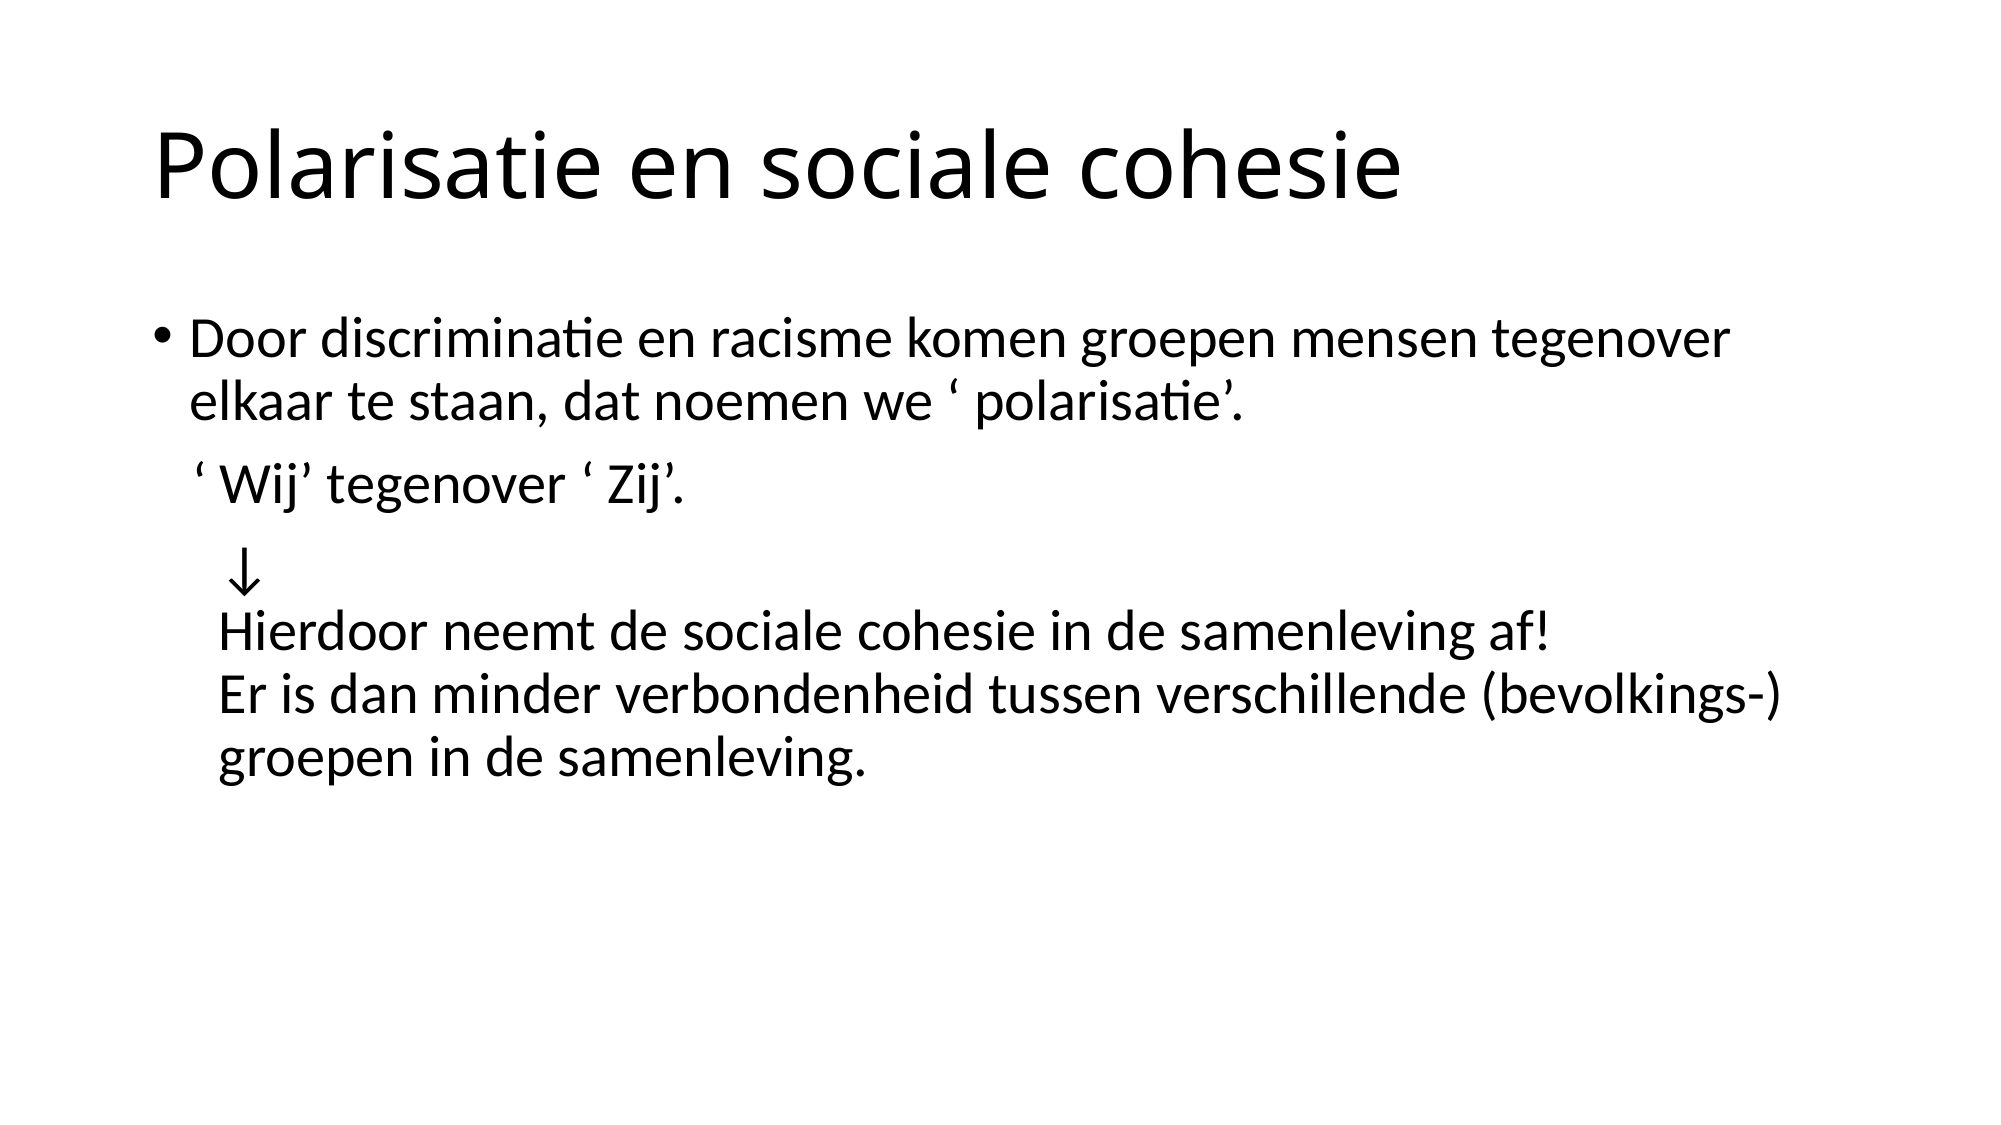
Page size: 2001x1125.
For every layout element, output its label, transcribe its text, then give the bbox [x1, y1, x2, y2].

list Door discriminatie en racisme komen groepen mensen tegenover elkaar te staan, dat noemen we ‘ polarisatie’. ‘ Wij’ tegenover ‘ Zij’. ↓ Hierdoor neemt de sociale cohesie in de samenleving af! Er is dan minder verbondenheid tussen verschillende (bevolkings-) groepen in de samenleving. [137, 299, 1863, 1014]
title Polarisatie en sociale cohesie [137, 59, 1863, 278]
